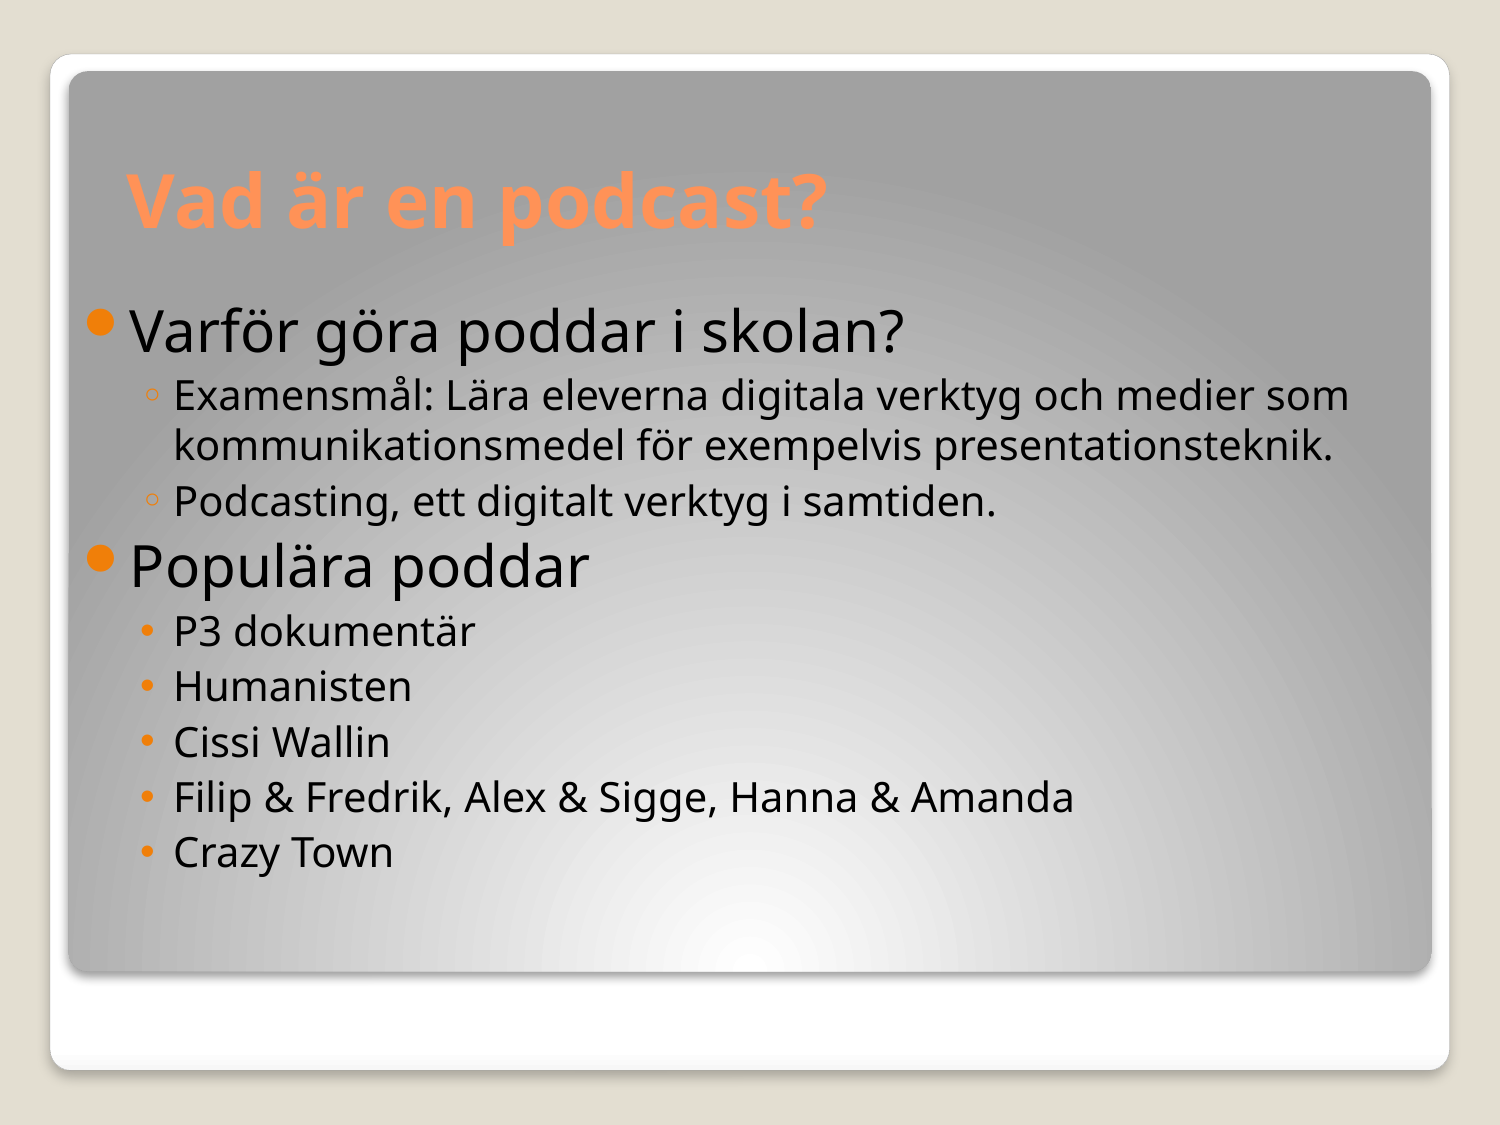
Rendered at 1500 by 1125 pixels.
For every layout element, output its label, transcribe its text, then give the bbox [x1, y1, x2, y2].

title Vad är en podcast? [112, 78, 1400, 251]
list Varför göra poddar i skolan? Examensmål: Lära eleverna digitala verktyg och medier som kommunikationsmedel för exempelvis presentationsteknik. Podcasting, ett digitalt verktyg i samtiden. Populära poddar P3 dokumentär Humanisten Cissi Wallin Filip & Fredrik, Alex & Sigge, Hanna & Amanda Crazy Town [53, 278, 1396, 966]
